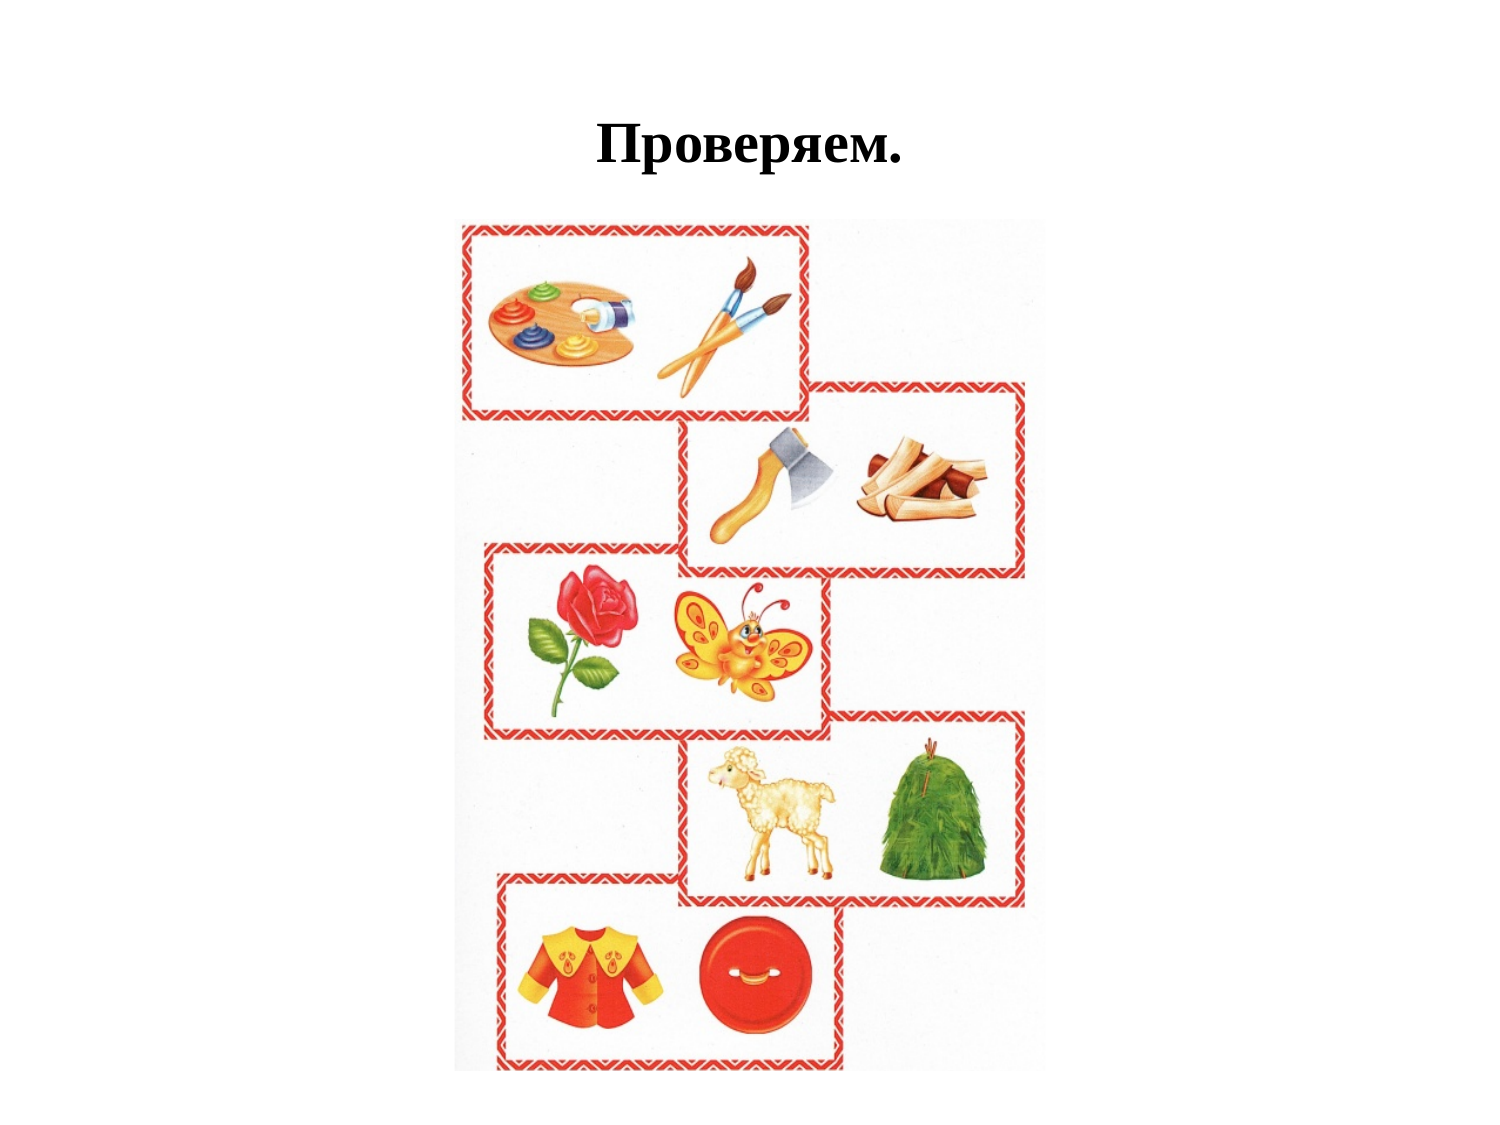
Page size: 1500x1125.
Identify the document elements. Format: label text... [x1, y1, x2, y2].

picture [454, 219, 1046, 1071]
title Проверяем. [75, 45, 1425, 233]
